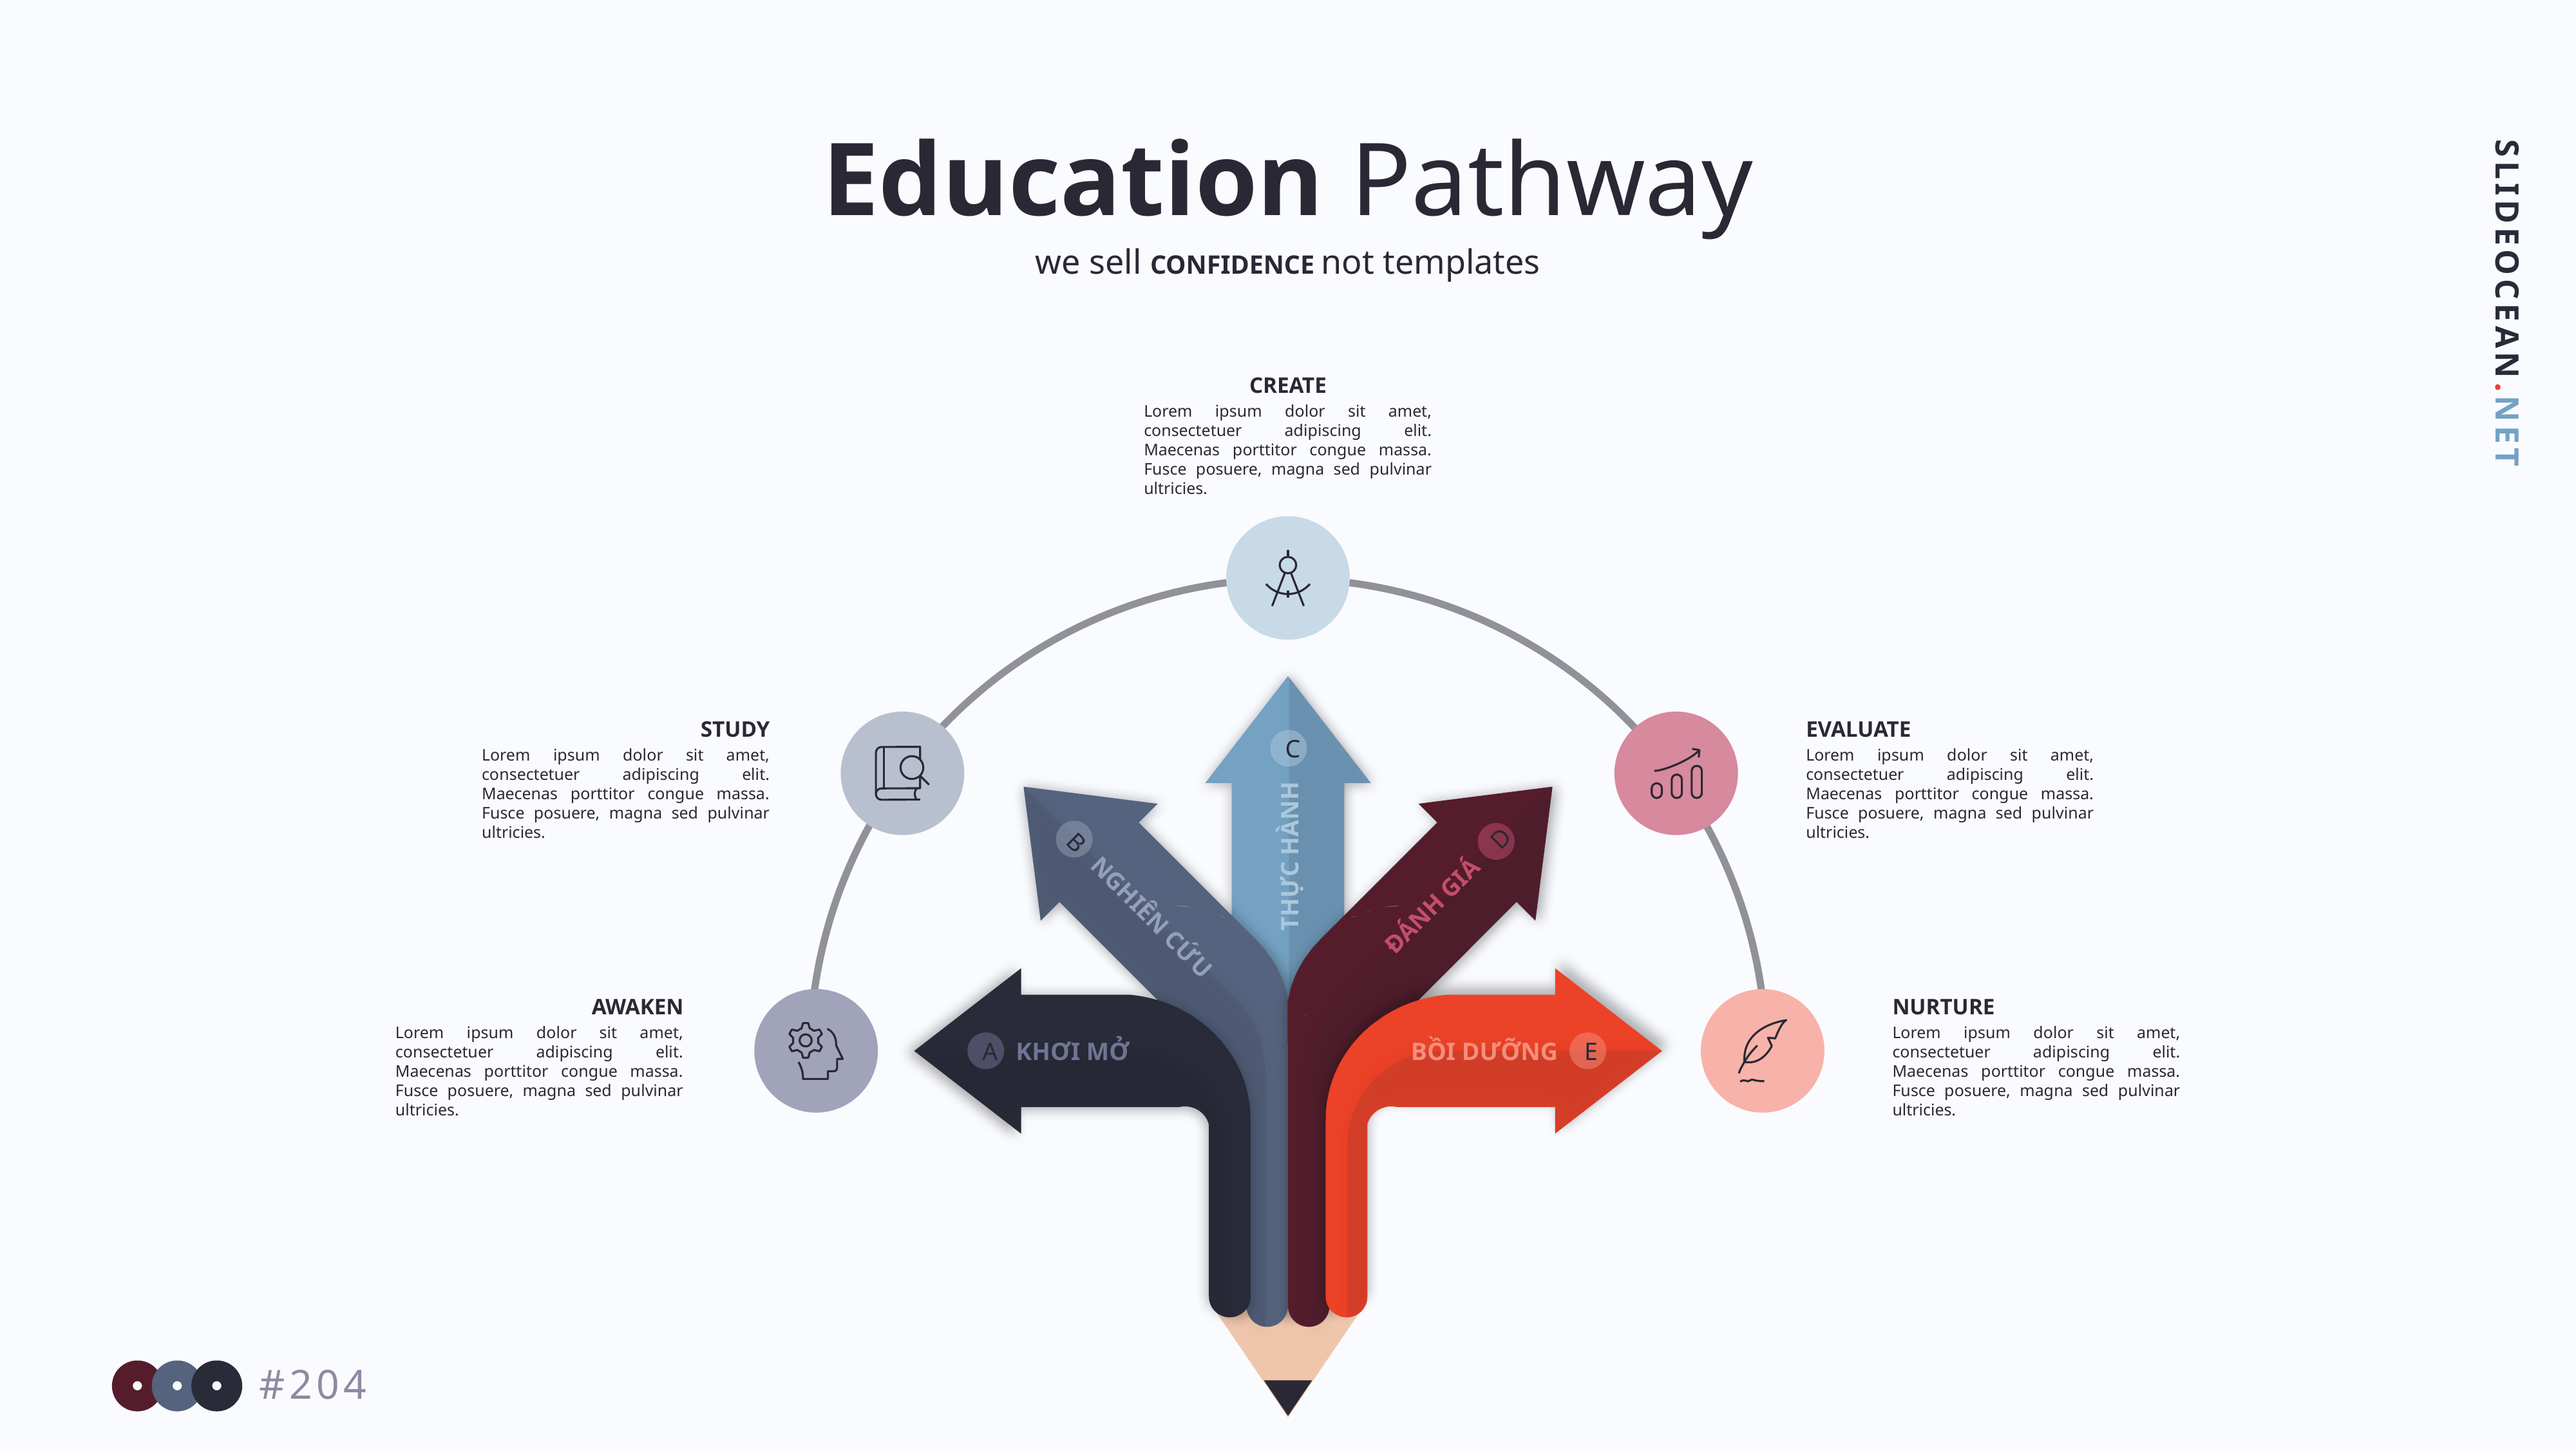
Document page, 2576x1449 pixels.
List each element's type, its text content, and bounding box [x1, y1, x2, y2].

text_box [385, 988, 694, 1106]
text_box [1269, 729, 1309, 987]
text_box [1133, 366, 1442, 484]
text_box #204 [259, 1359, 402, 1408]
text_box Education Pathway [813, 110, 1763, 241]
text_box [810, 824, 873, 988]
text_box [1350, 578, 1637, 730]
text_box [1287, 786, 1553, 1327]
text_box [1613, 710, 1739, 837]
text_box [1211, 1327, 1365, 1418]
text_box [876, 746, 929, 800]
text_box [1024, 895, 1269, 935]
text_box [967, 1030, 1220, 1070]
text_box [1325, 967, 1663, 1318]
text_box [1309, 897, 1546, 938]
text_box [1671, 774, 1682, 799]
text_box [1265, 549, 1311, 606]
text_box [1225, 515, 1351, 641]
text_box [753, 988, 879, 1114]
text_box [1700, 988, 1826, 1114]
text_box [1691, 766, 1702, 799]
text_box [1654, 748, 1700, 771]
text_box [1023, 786, 1287, 1327]
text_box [1205, 676, 1372, 786]
text_box [1739, 1020, 1786, 1074]
text_box [1651, 783, 1662, 799]
text_box [1740, 1079, 1765, 1082]
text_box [1353, 1030, 1607, 1070]
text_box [1796, 710, 2105, 829]
text_box [940, 578, 1226, 728]
text_box [839, 710, 965, 837]
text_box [1882, 988, 2191, 1106]
text_box [1703, 826, 1766, 988]
text_box we sell CONFIDENCE not templates [1026, 241, 1550, 285]
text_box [913, 967, 1251, 1318]
text_box [789, 1023, 843, 1079]
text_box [471, 710, 780, 829]
